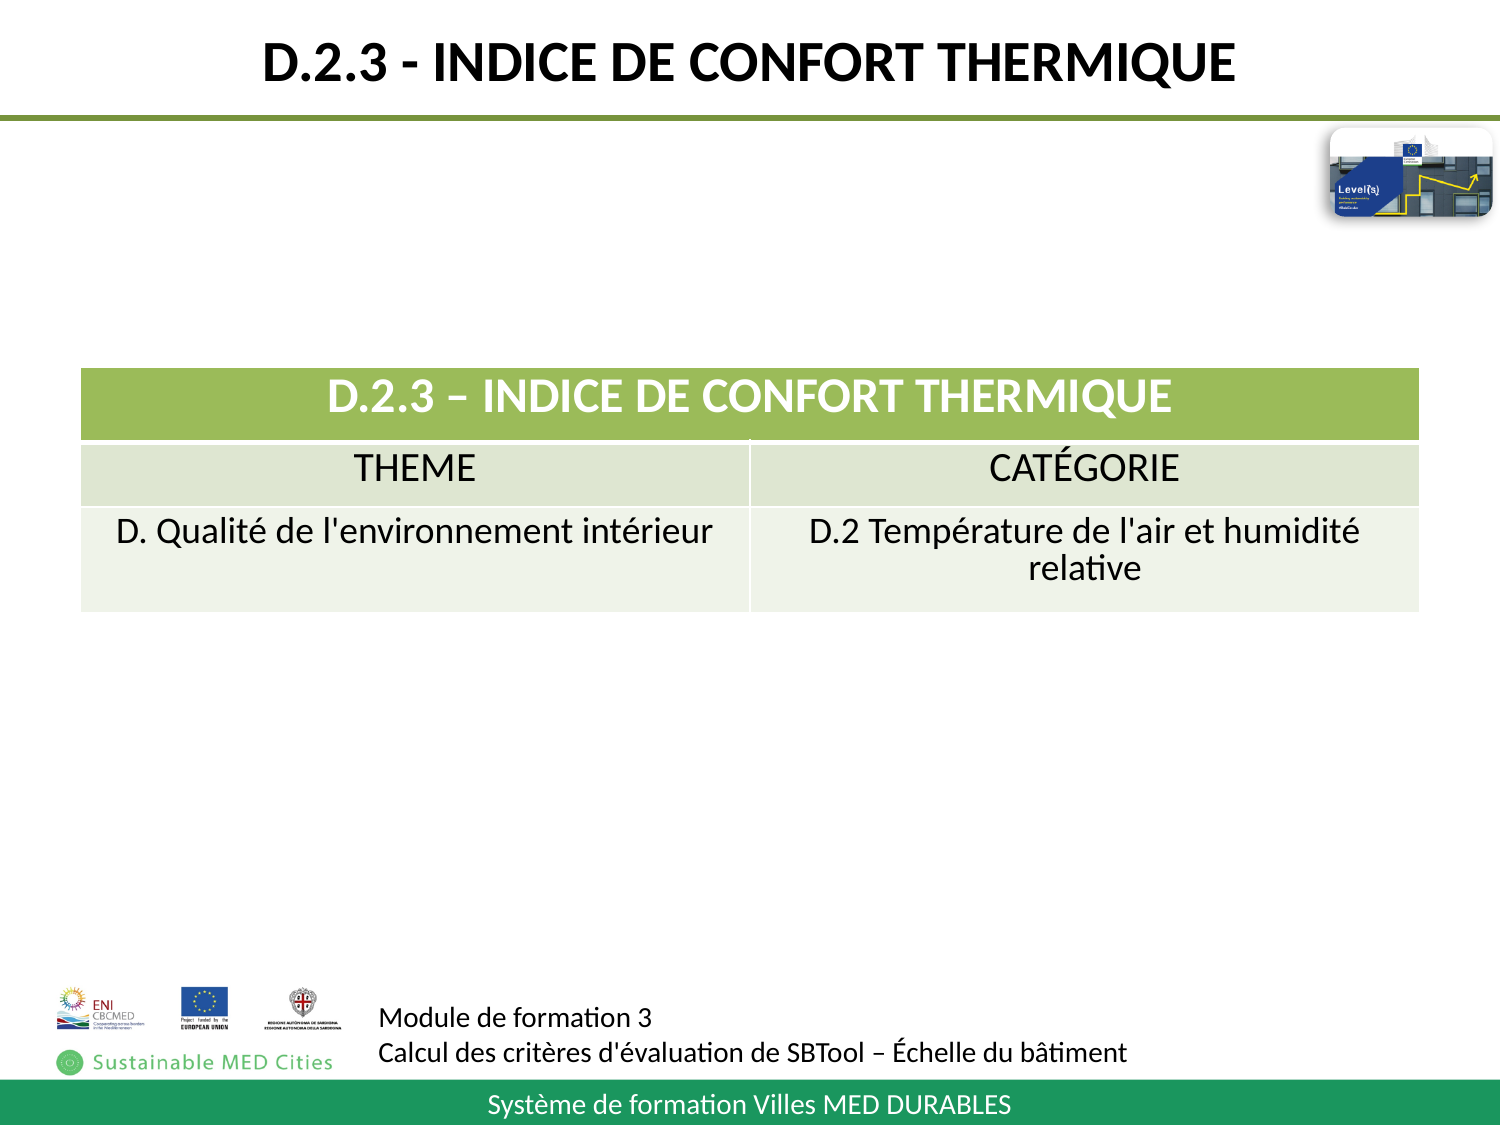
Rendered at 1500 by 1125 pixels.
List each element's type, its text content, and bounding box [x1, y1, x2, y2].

table_cell CATÉGORIE [751, 445, 1419, 506]
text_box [0, 972, 1500, 1125]
table_cell D. Qualité de l'environnement intérieur [81, 508, 749, 612]
table_header D.2.3 – INDICE DE CONFORT THERMIQUE [81, 368, 1419, 440]
table_cell THEME [81, 445, 749, 506]
table_cell D.2 Température de l'air et humidité relative [751, 508, 1419, 612]
title D.2.3 - INDICE DE CONFORT THERMIQUE [0, 0, 1500, 117]
picture [1329, 127, 1493, 217]
